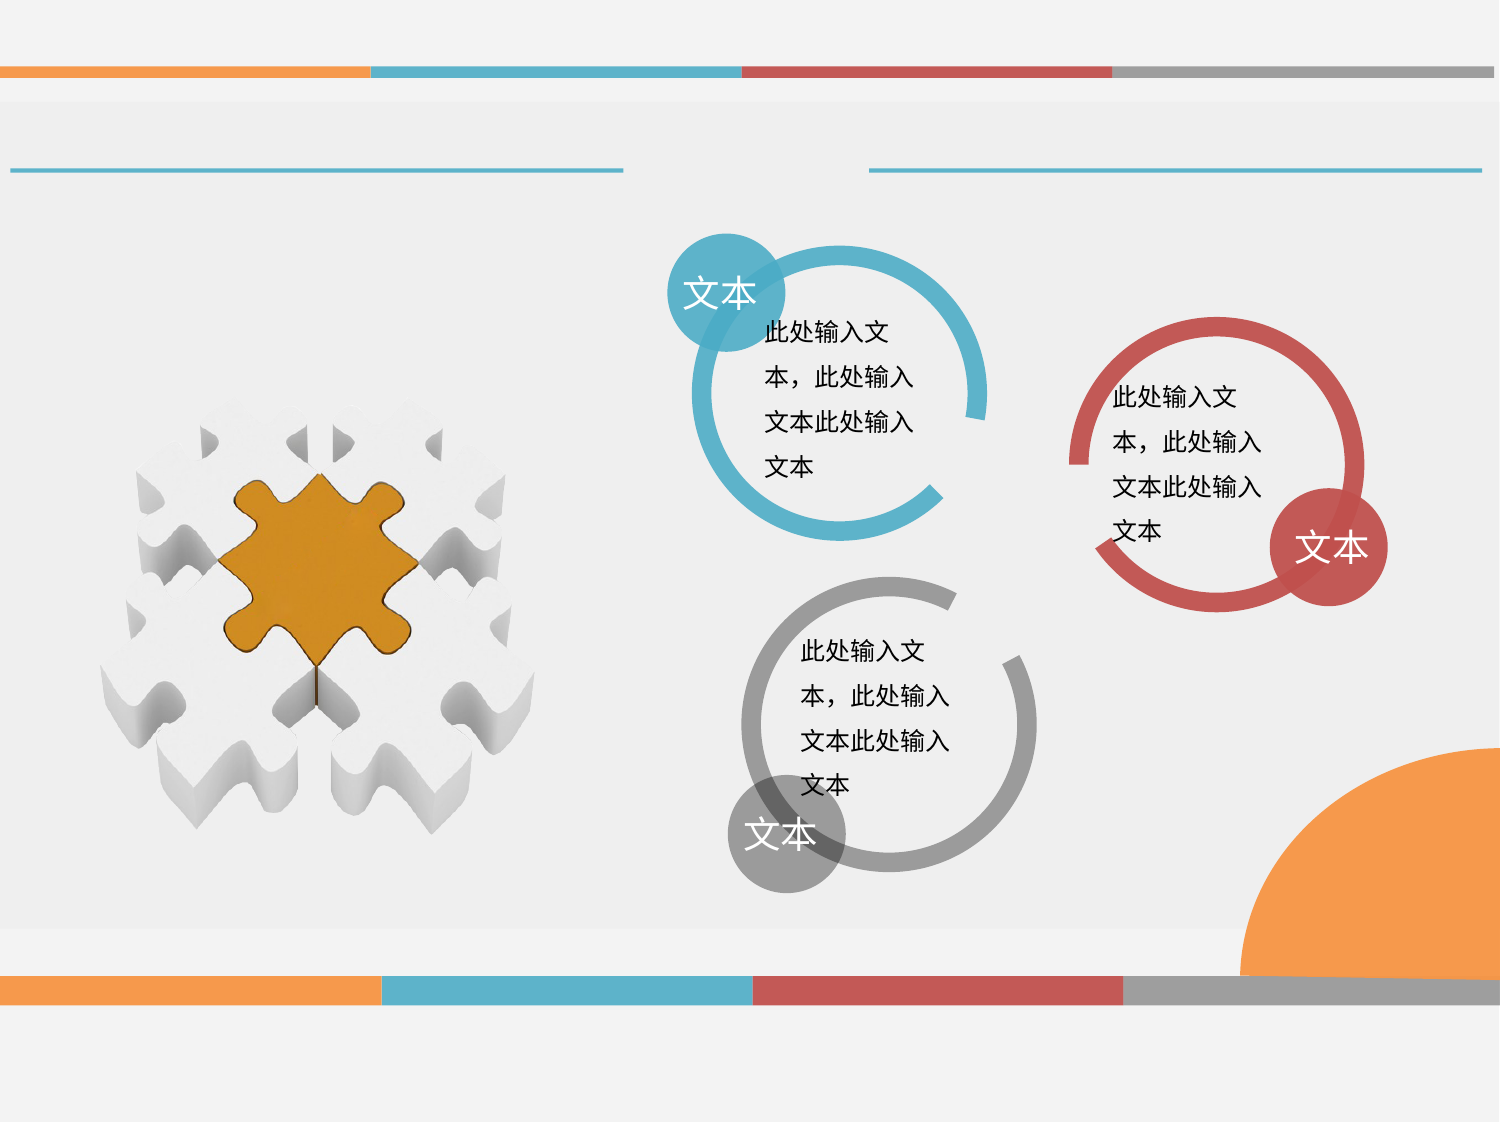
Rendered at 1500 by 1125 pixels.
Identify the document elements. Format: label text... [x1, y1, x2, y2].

text_box [867, 166, 1484, 175]
text_box [689, 347, 946, 543]
text_box [1110, 64, 1496, 80]
text_box [369, 64, 740, 80]
text_box [751, 974, 1121, 1007]
text_box [1299, 486, 1382, 516]
text_box [0, 64, 369, 80]
text_box [0, 974, 380, 1007]
text_box 文本 [728, 803, 834, 864]
text_box 文本 [667, 262, 773, 322]
text_box 此处输入文本，此处输入文本此处输入文本 [750, 326, 951, 457]
text_box [1121, 974, 1500, 1007]
text_box 此处输入文本，此处输入文本此处输入文本 [1098, 391, 1299, 521]
text_box [672, 231, 788, 354]
text_box [840, 653, 1039, 875]
text_box [1385, 523, 1390, 572]
text_box [8, 166, 625, 175]
text_box [1238, 746, 1500, 983]
text_box [380, 974, 751, 1007]
text_box [1066, 314, 1367, 496]
text_box [1093, 535, 1290, 615]
text_box [1267, 521, 1383, 609]
text_box [733, 772, 848, 896]
picture [99, 395, 535, 836]
text_box [740, 64, 1110, 80]
text_box 此处输入文本，此处输入文本此处输入文本 [785, 645, 986, 775]
text_box [777, 243, 990, 423]
text_box 文本 [1279, 516, 1385, 577]
text_box [739, 574, 959, 783]
